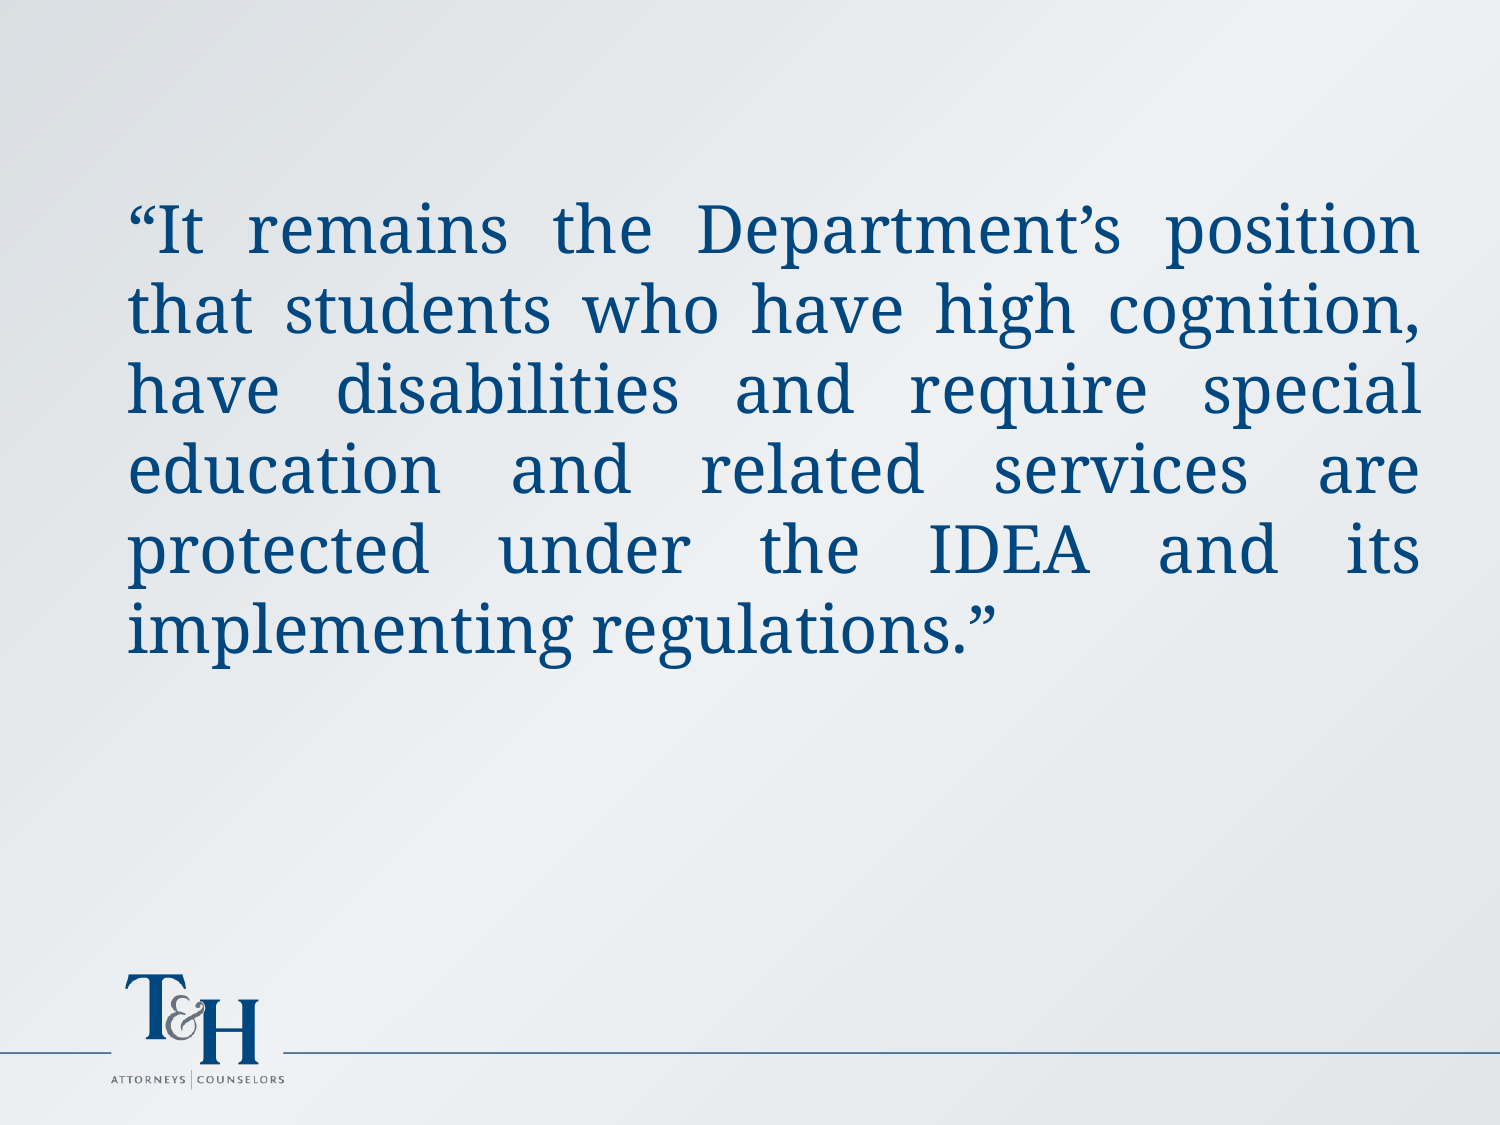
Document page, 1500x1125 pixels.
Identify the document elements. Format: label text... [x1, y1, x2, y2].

picture [0, 0, 1500, 1125]
text_box “It remains the Department’s position that students who have high cognition, have disabilities and require special education and related services are protected under the IDEA and its implementing regulations.” [112, 99, 1438, 675]
